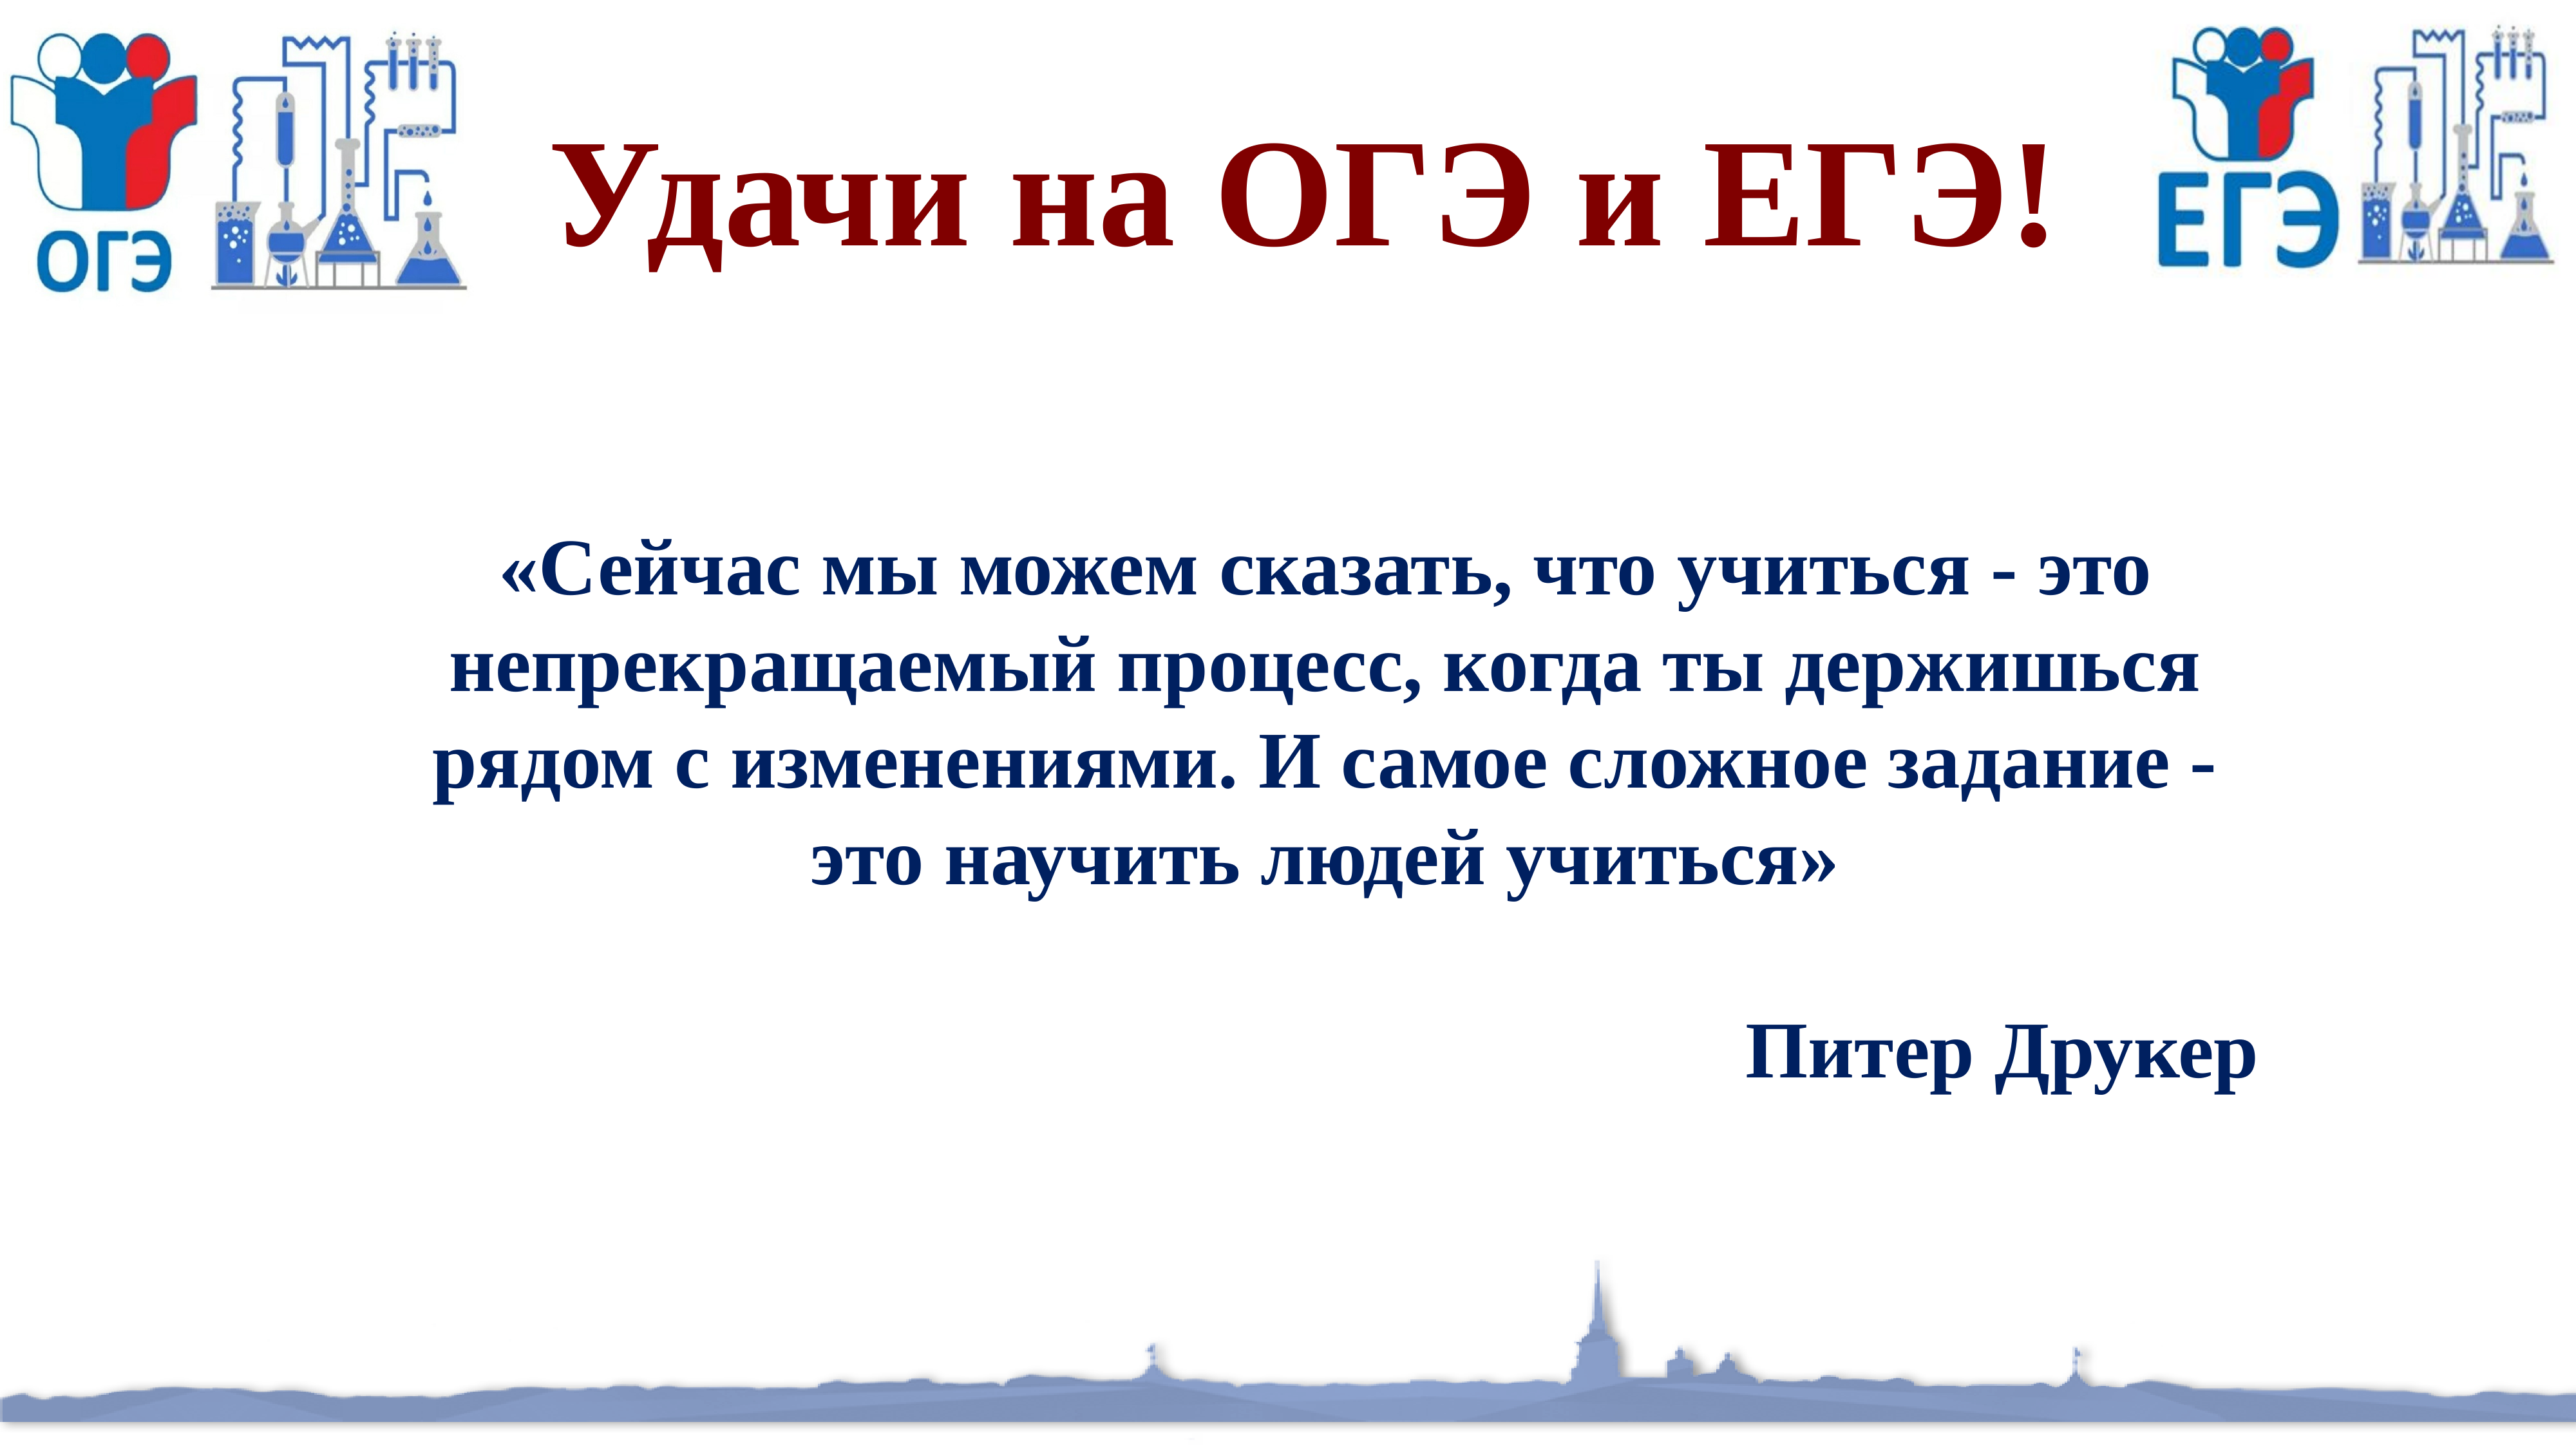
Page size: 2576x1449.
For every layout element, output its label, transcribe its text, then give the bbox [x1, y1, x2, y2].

picture [2130, 0, 2576, 290]
text_box Удачи на ОГЭ и ЕГЭ! [499, 86, 2110, 281]
picture [0, 0, 475, 315]
text_box «Сейчас мы можем сказать, что учиться - это непрекращаемый процесс, когда ты держишься рядом с изменениями. И самое сложное задание - это научить людей учиться» Питер Друкер [382, 509, 2269, 1099]
picture [0, 1259, 2576, 1440]
